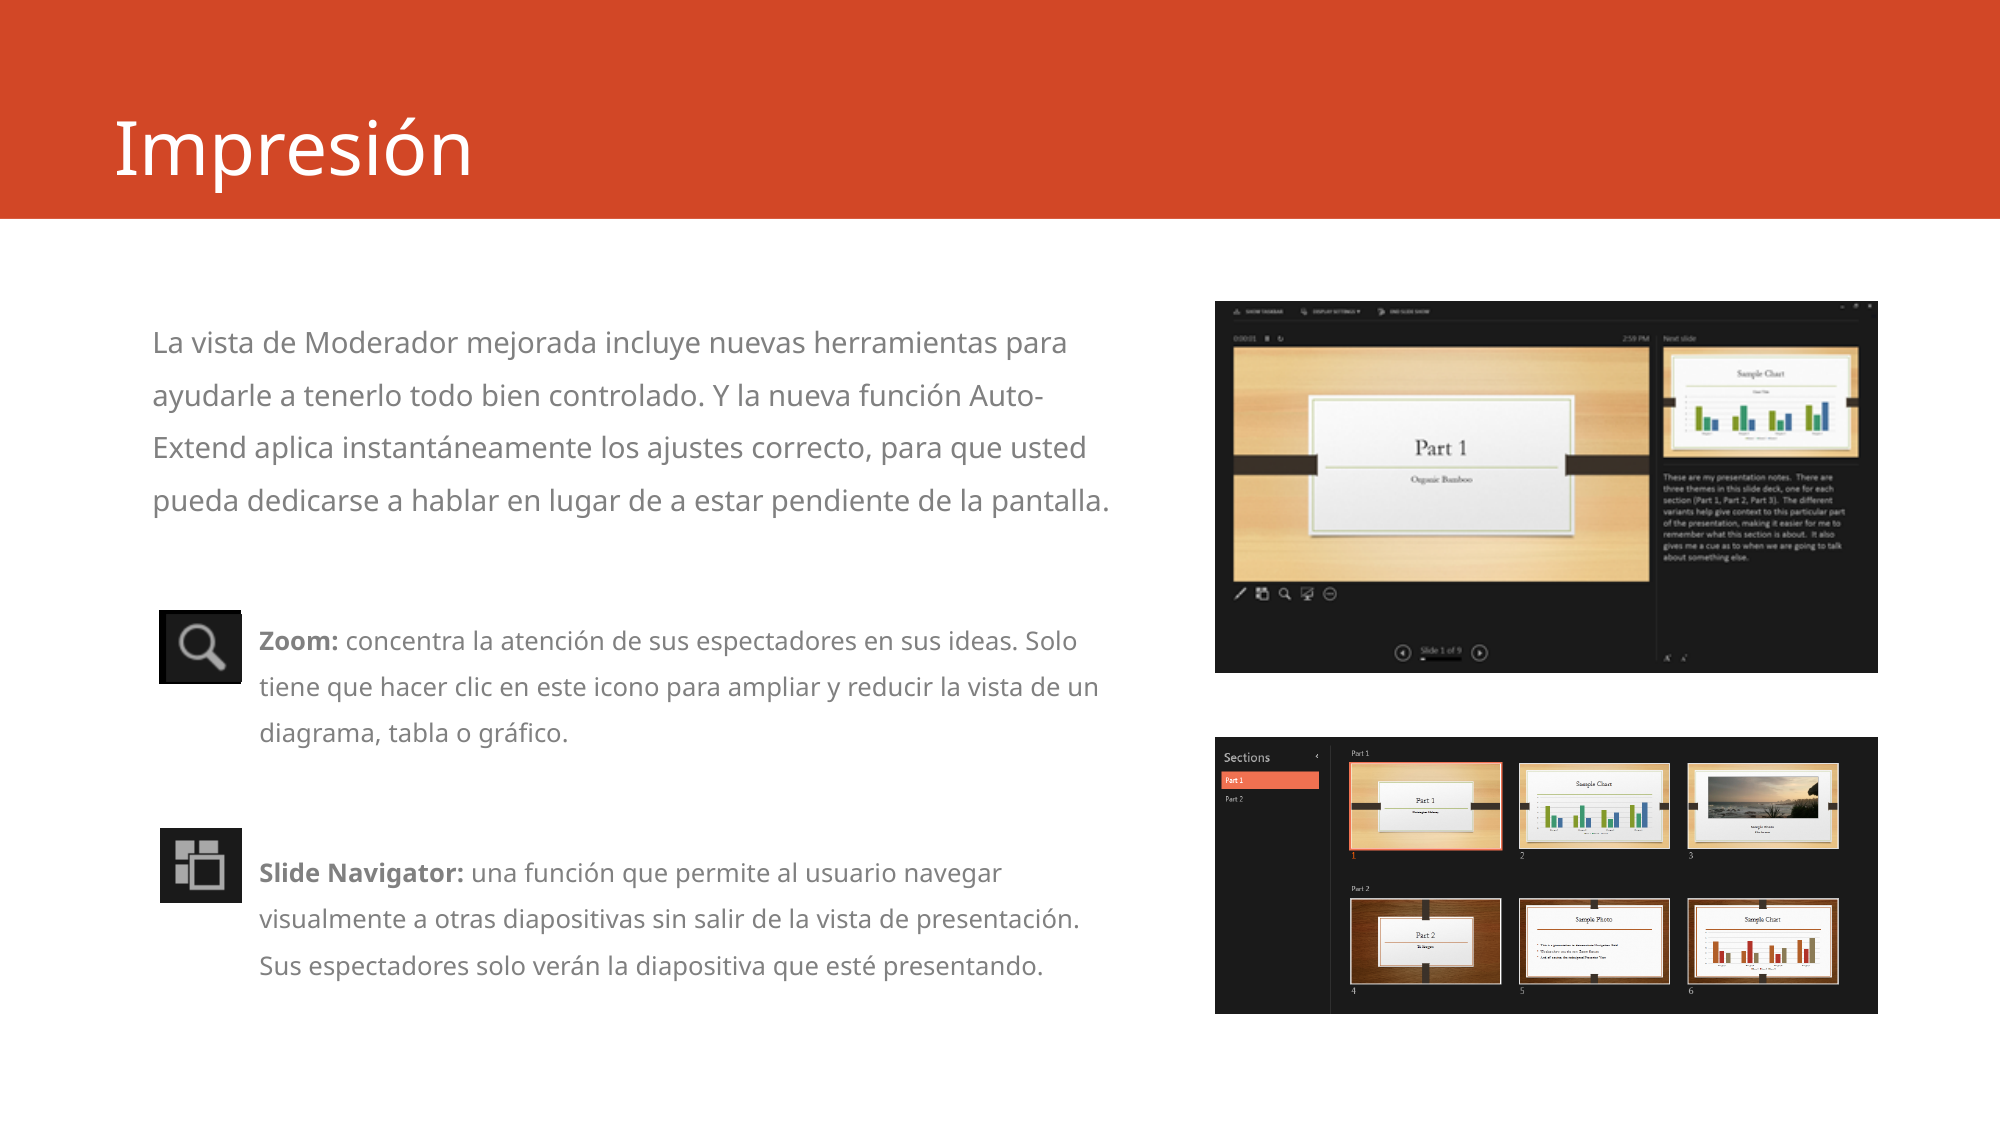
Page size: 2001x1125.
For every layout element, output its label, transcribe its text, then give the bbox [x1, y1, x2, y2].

picture [160, 828, 242, 903]
picture [1214, 301, 1878, 673]
list La vista de Moderador mejorada incluye nuevas herramientas para ayudarle a tenerlo todo bien controlado. Y la nueva función Auto-Extend aplica instantáneamente los ajustes correcto, para que usted pueda dedicarse a hablar en lugar de a estar pendiente de la pantalla. Zoom: concentra la atención de sus espectadores en sus ideas. Solo tiene que hacer clic en este icono para ampliar y reducir la vista de un diagrama, tabla o gráfico. Slide Navigator: una función que permite al usuario navegar visualmente a otras diapositivas sin salir de la vista de presentación. Sus espectadores solo verán la diapositiva que esté presentando. [137, 299, 1138, 1027]
title Impresión [99, 0, 1863, 199]
picture [1215, 737, 1878, 1014]
picture [159, 610, 242, 684]
